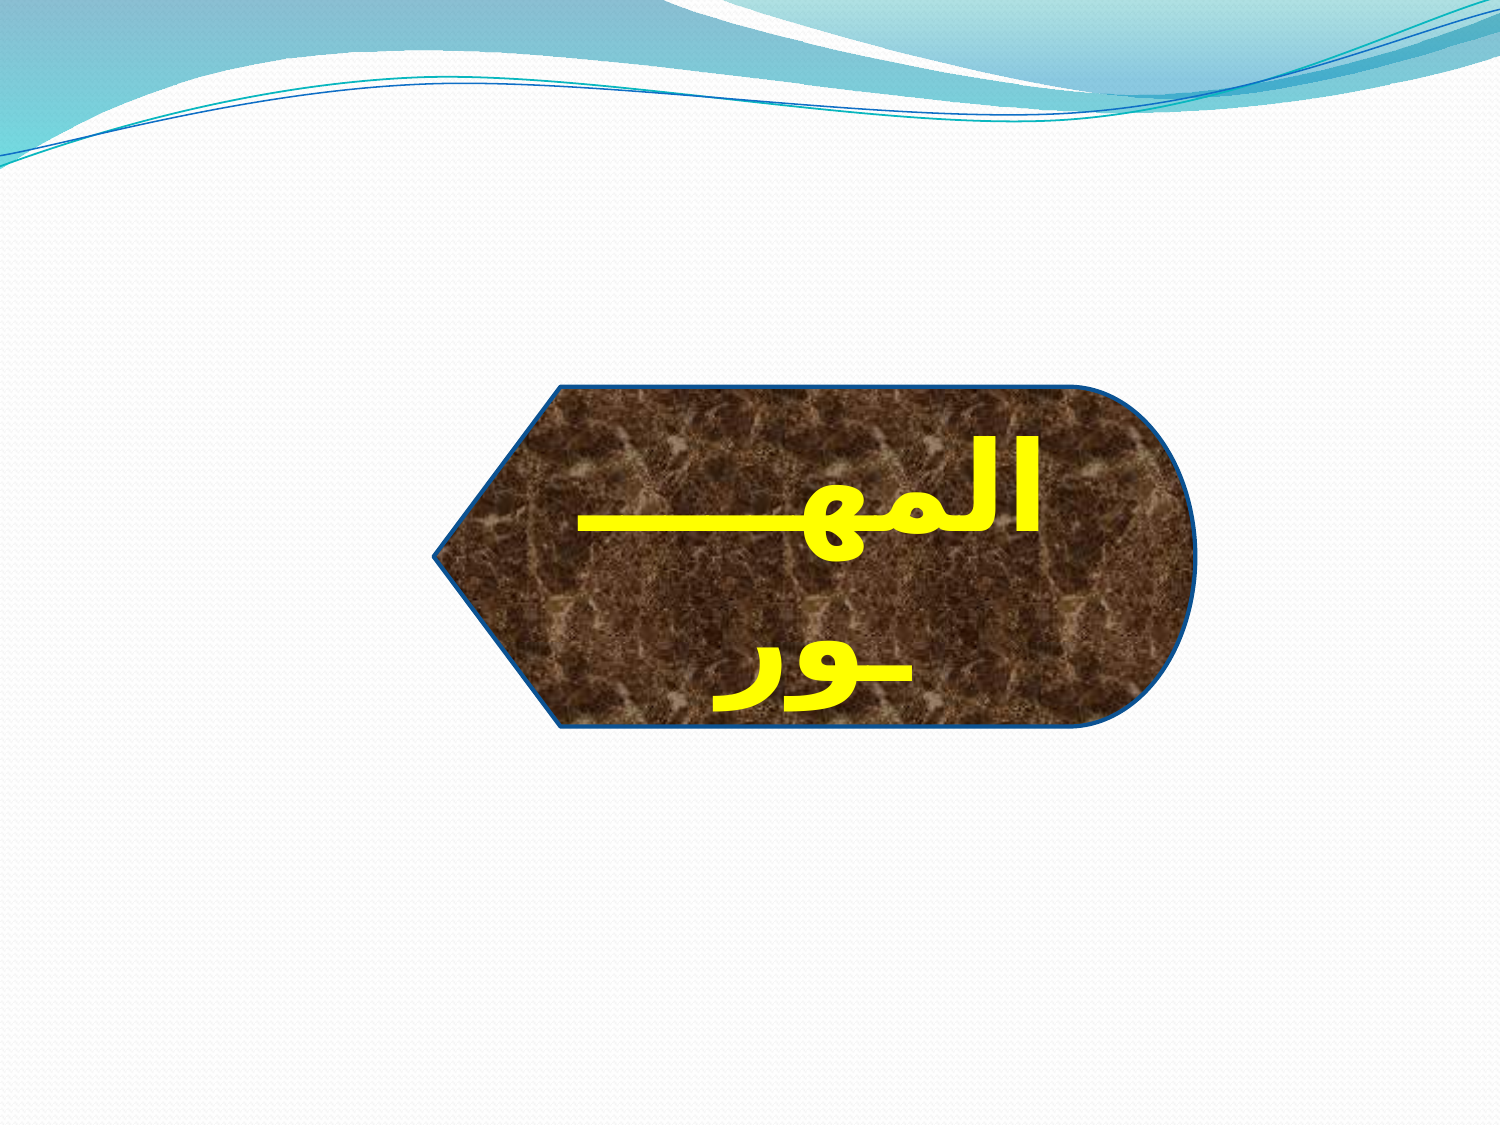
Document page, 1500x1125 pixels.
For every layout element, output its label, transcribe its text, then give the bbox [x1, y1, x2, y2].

text_box المهــــــور [431, 384, 1198, 729]
